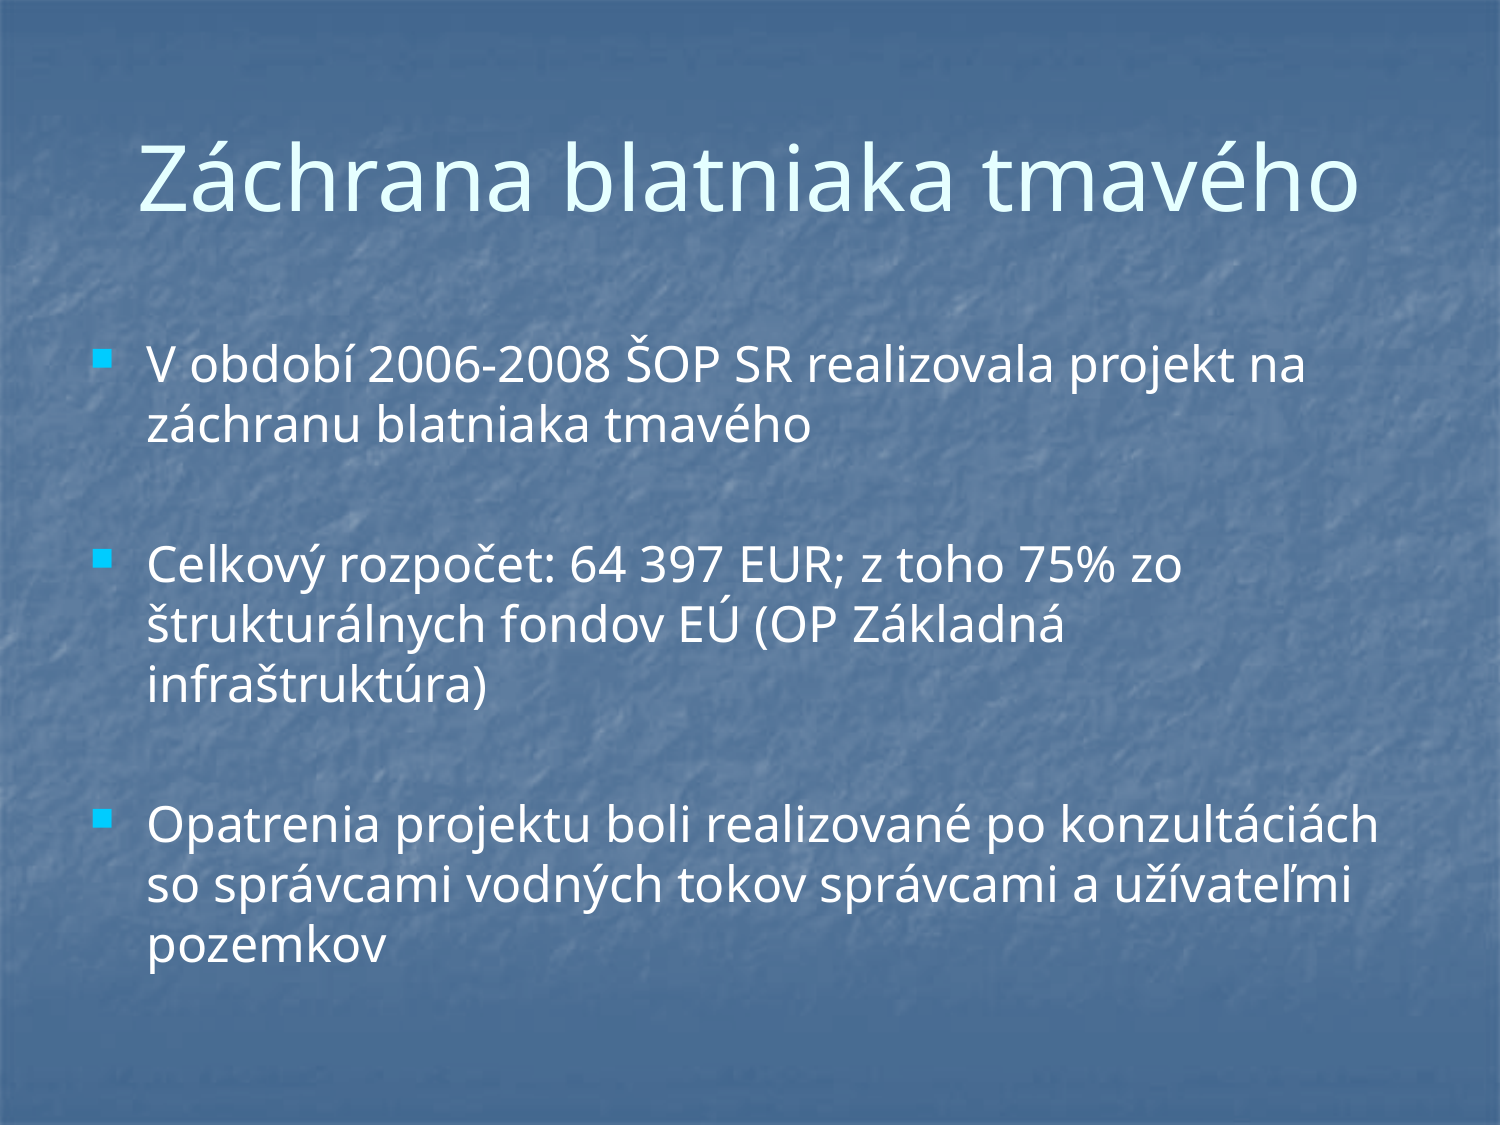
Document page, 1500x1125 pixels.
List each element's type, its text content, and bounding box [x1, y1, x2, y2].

list V období 2006-2008 ŠOP SR realizovala projekt na záchranu blatniaka tmavého Celkový rozpočet: 64 397 EUR; z toho 75% zo štrukturálnych fondov EÚ (OP Základná infraštruktúra) Opatrenia projektu boli realizované po konzultáciách so správcami vodných tokov správcami a užívateľmi pozemkov [75, 324, 1425, 1000]
title Záchrana blatniaka tmavého [75, 62, 1425, 288]
